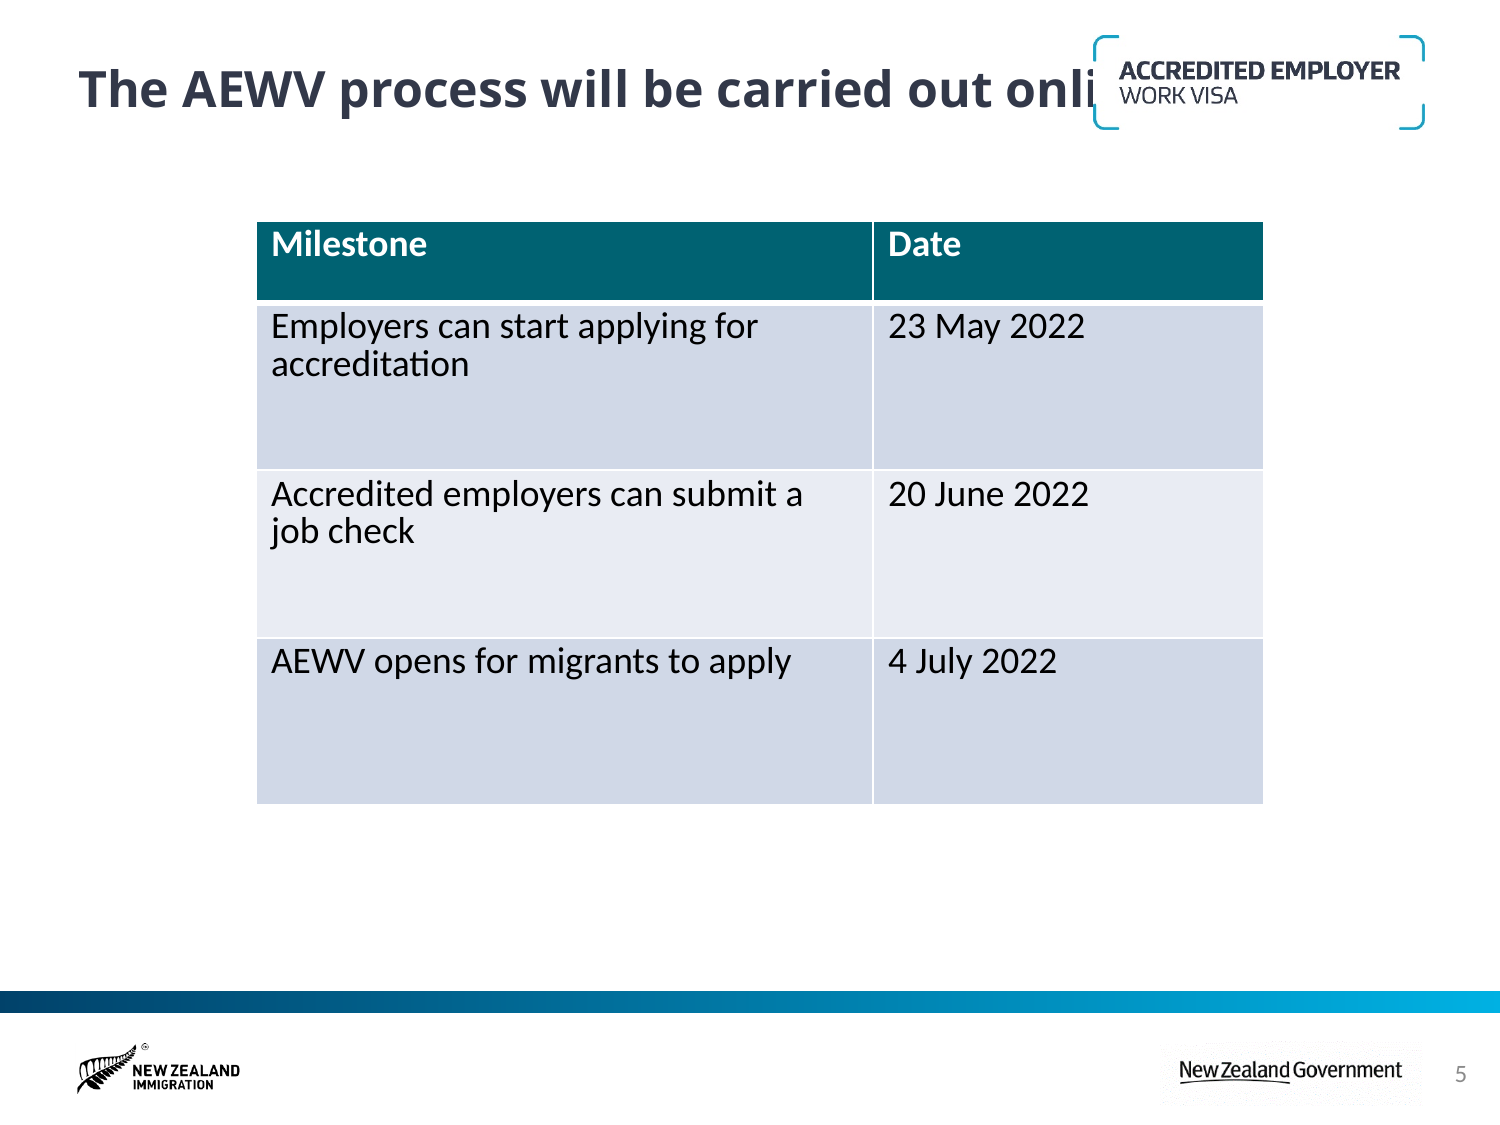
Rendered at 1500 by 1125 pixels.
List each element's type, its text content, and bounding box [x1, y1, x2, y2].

table_cell Accredited employers can submit a job check [257, 471, 872, 637]
table_header Date [874, 222, 1263, 300]
table_cell 20 June 2022 [874, 471, 1263, 637]
table_cell 4 July 2022 [874, 639, 1263, 804]
table_cell AEWV opens for migrants to apply [257, 639, 872, 804]
table_header Milestone [257, 222, 872, 300]
table_cell 23 May 2022 [874, 306, 1263, 469]
text_box The AEWV process will be carried out online [63, 33, 1425, 141]
table_cell Employers can start applying for accreditation [257, 306, 872, 469]
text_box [0, 990, 1500, 1125]
picture [0, 0, 1500, 990]
